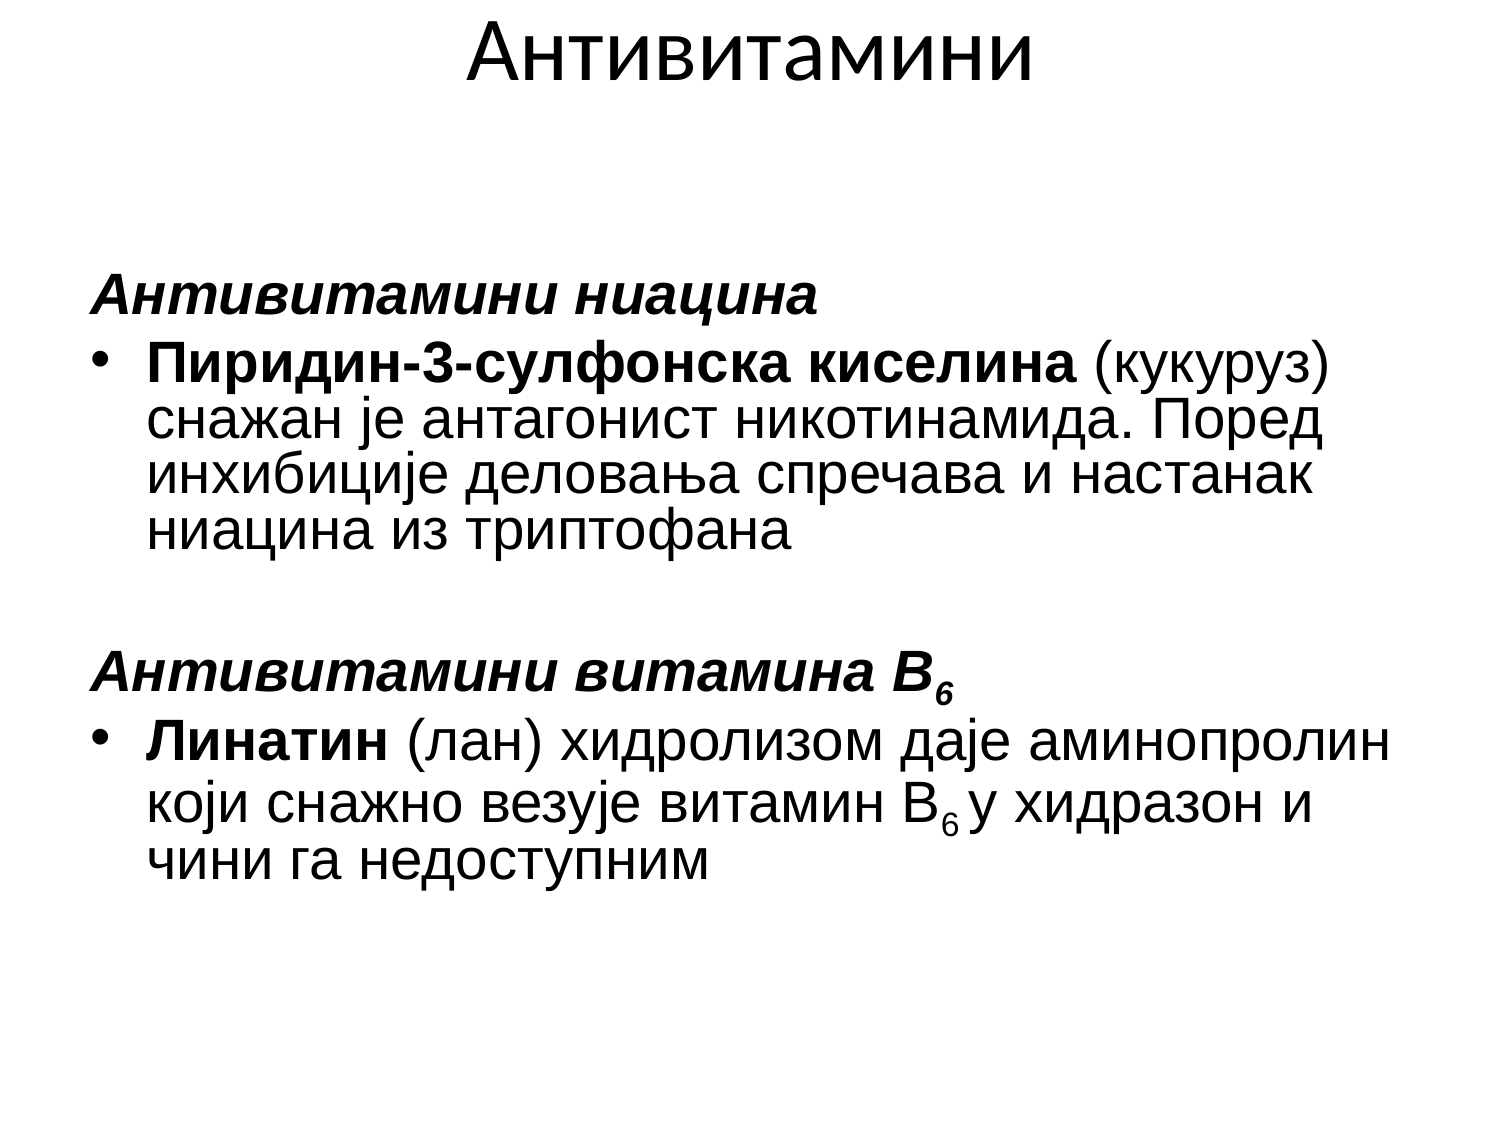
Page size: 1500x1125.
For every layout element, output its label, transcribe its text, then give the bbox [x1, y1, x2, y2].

list Антивитамини ниацина Пиридин-3-сулфонска киселина (кукуруз) снажан је антагонист никотинамида. Поред инхибиције деловања спречава и настанак ниацина из триптофана Антивитамини витамина В6 Линатин (лан) хидролизом даје аминопролин који снажно везује витамин В6 у хидразон и чини га недоступним [74, 262, 1426, 1006]
title Антивитамини [76, 0, 1428, 138]
